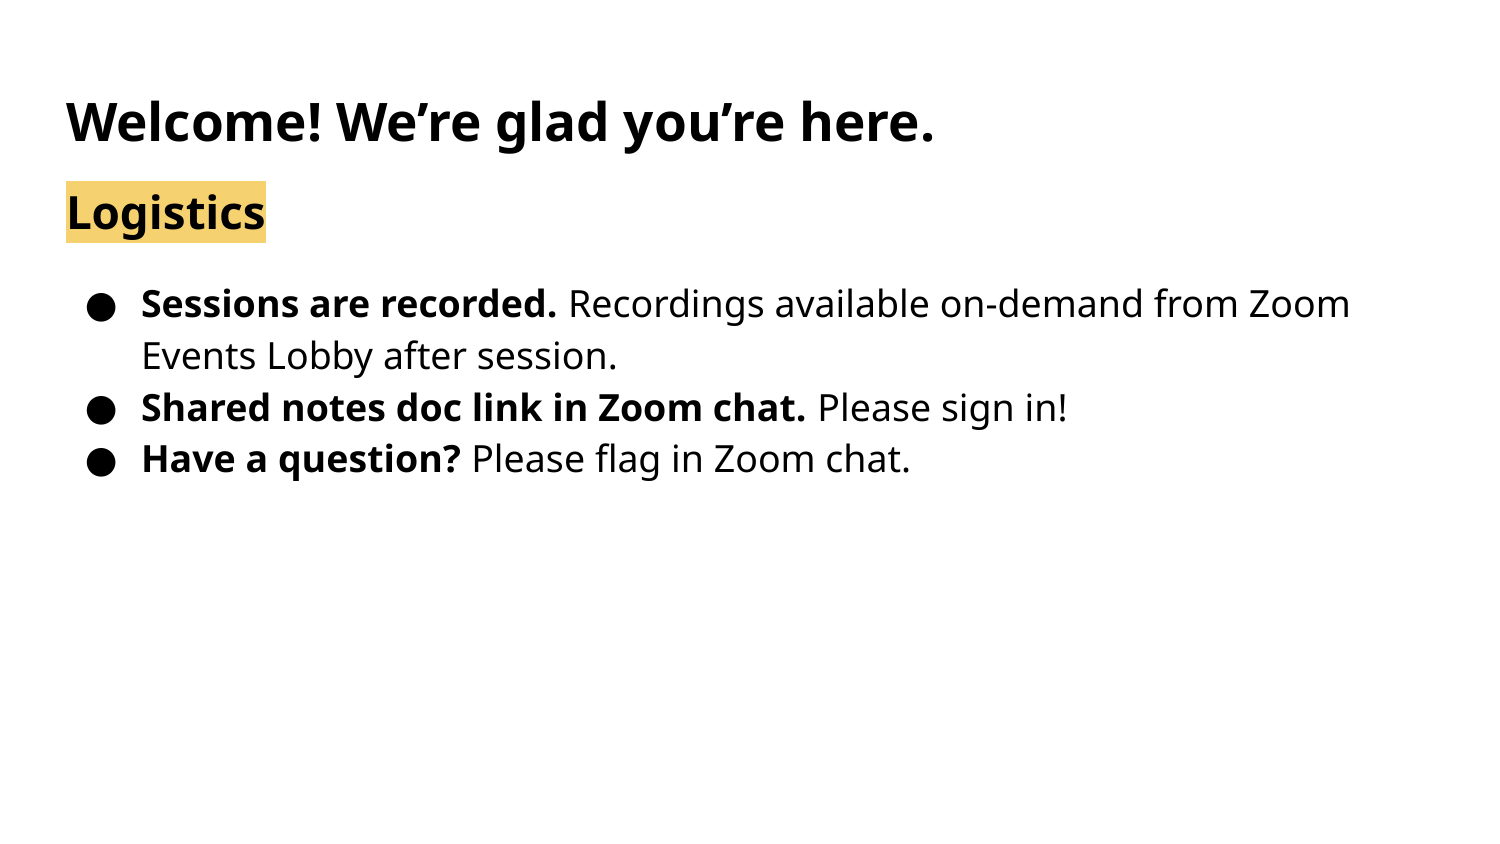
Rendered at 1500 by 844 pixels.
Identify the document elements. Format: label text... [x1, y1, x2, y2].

list Sessions are recorded. Recordings available on-demand from Zoom Events Lobby after session. Shared notes doc link in Zoom chat. Please sign in! Have a question? Please flag in Zoom chat. [51, 258, 1449, 750]
subtitle Logistics [51, 167, 1217, 258]
title Welcome! We’re glad you’re here. [51, 72, 1449, 167]
